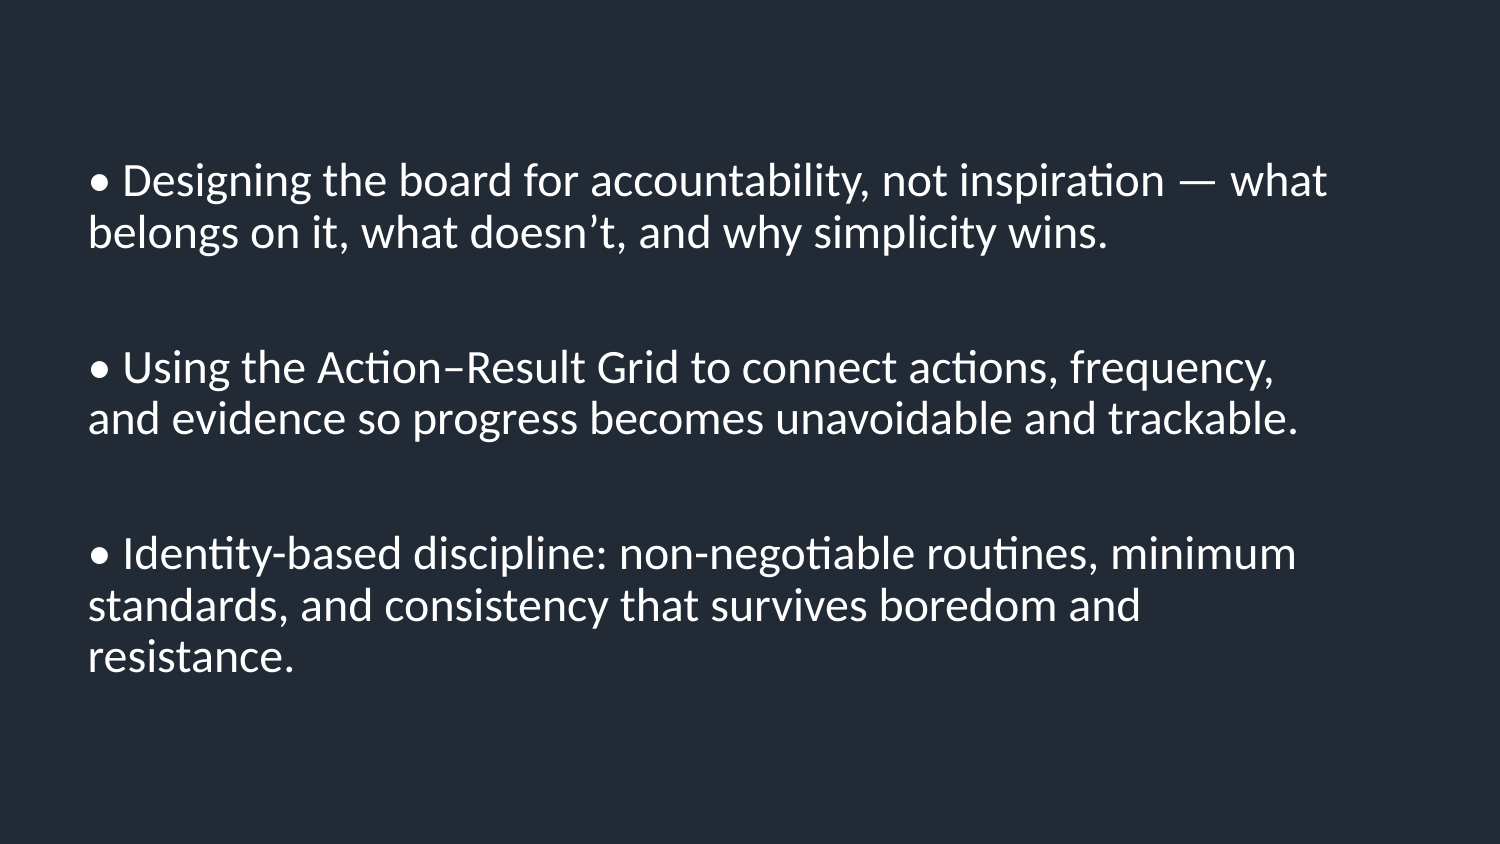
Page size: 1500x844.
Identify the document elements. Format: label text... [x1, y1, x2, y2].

list • Designing the board for accountability, not inspiration — what belongs on it, what doesn’t, and why simplicity wins. • Using the Action–Result Grid to connect actions, frequency, and evidence so progress becomes unavoidable and trackable. • Identity-based discipline: non-negotiable routines, minimum standards, and consistency that survives boredom and resistance. [72, 147, 1367, 715]
